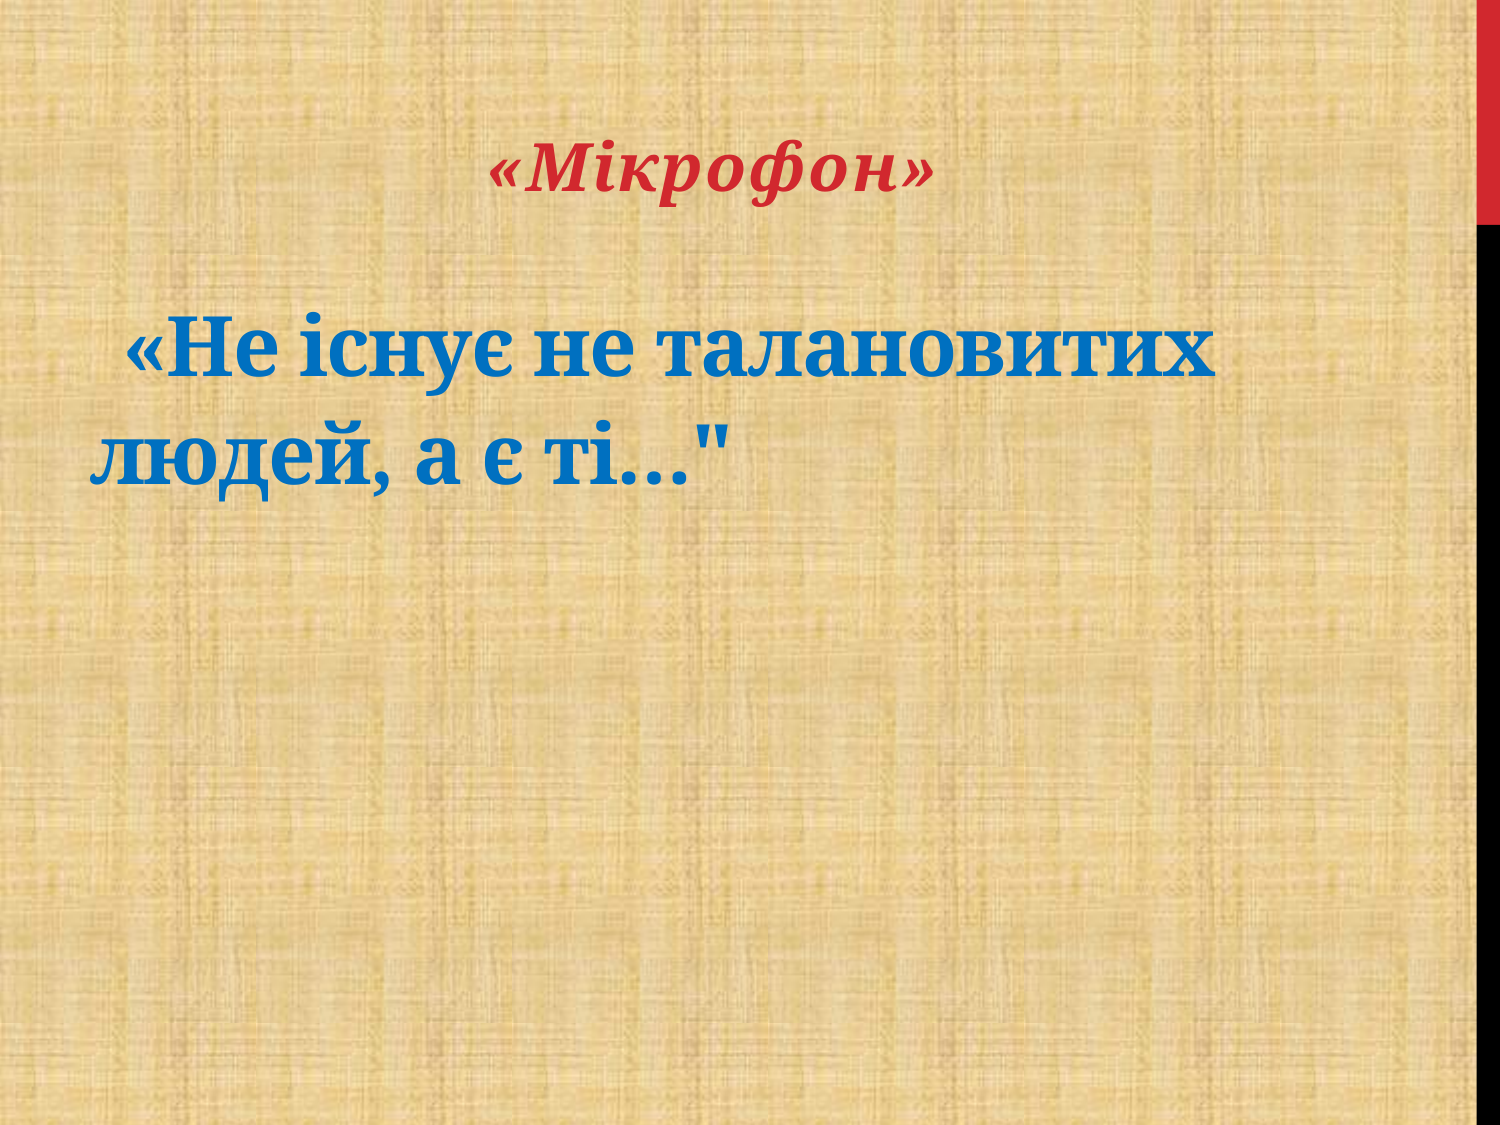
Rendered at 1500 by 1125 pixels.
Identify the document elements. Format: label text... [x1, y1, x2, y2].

title «Не існує не талановитих людей, а є ті…" [75, 237, 1350, 516]
list «Мікрофон» [75, 78, 1350, 213]
picture [0, 0, 1476, 1125]
